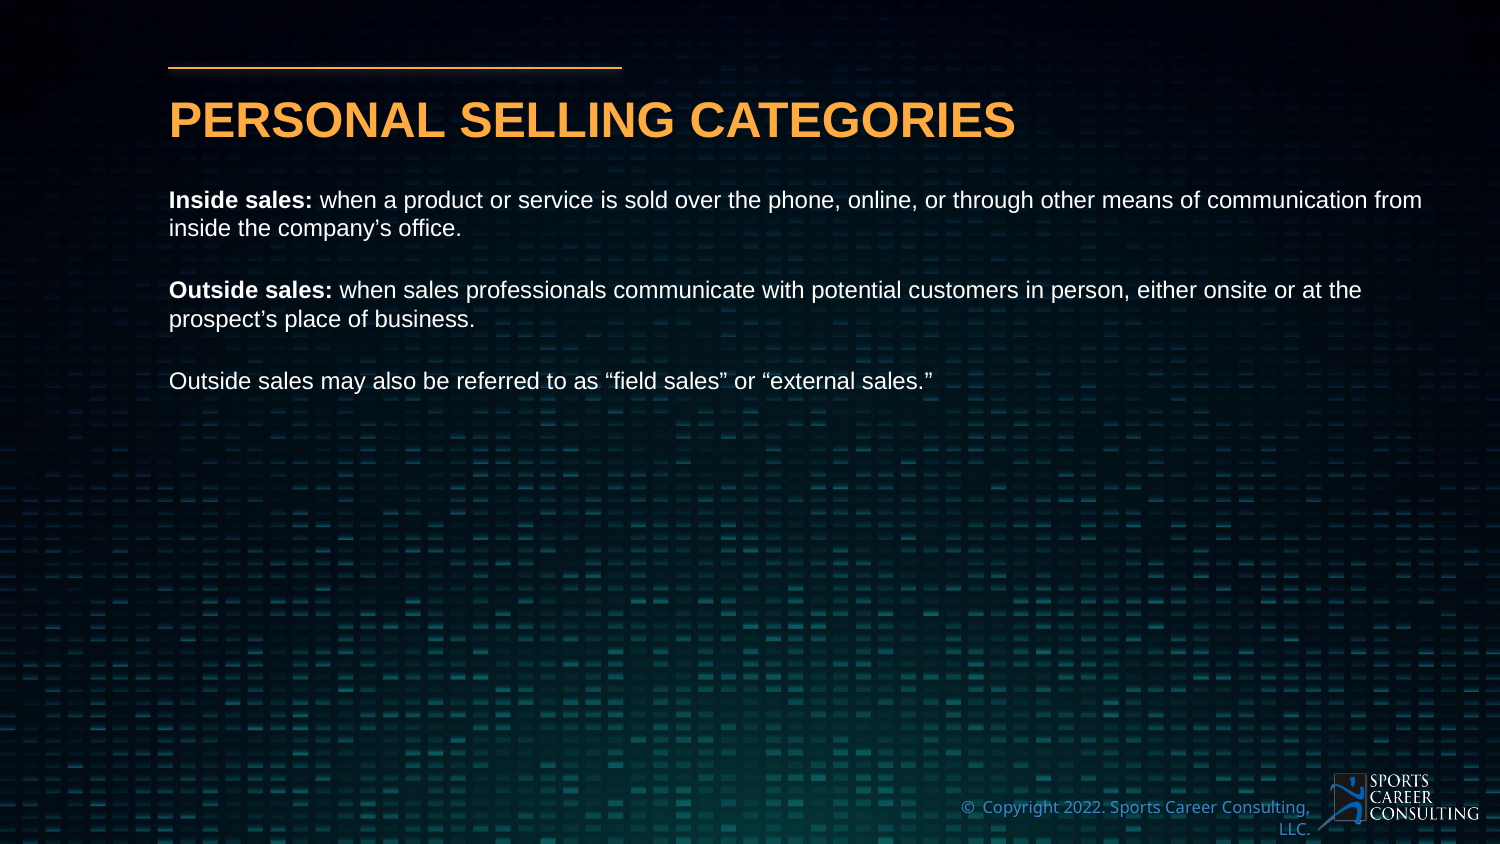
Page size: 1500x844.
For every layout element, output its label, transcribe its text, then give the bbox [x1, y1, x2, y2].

list Inside sales: when a product or service is sold over the phone, online, or through other means of communication from inside the company’s office. Outside sales: when sales professionals communicate with potential customers in person, either onsite or at the prospect’s place of business. Outside sales may also be referred to as “field sales” or “external sales.” [153, 169, 1469, 675]
text_box © Copyright 2022. Sports Career Consulting, LLC. [914, 769, 1326, 844]
title PERSONAL SELLING CATEGORIES [153, 72, 1328, 169]
picture [0, 0, 1500, 844]
